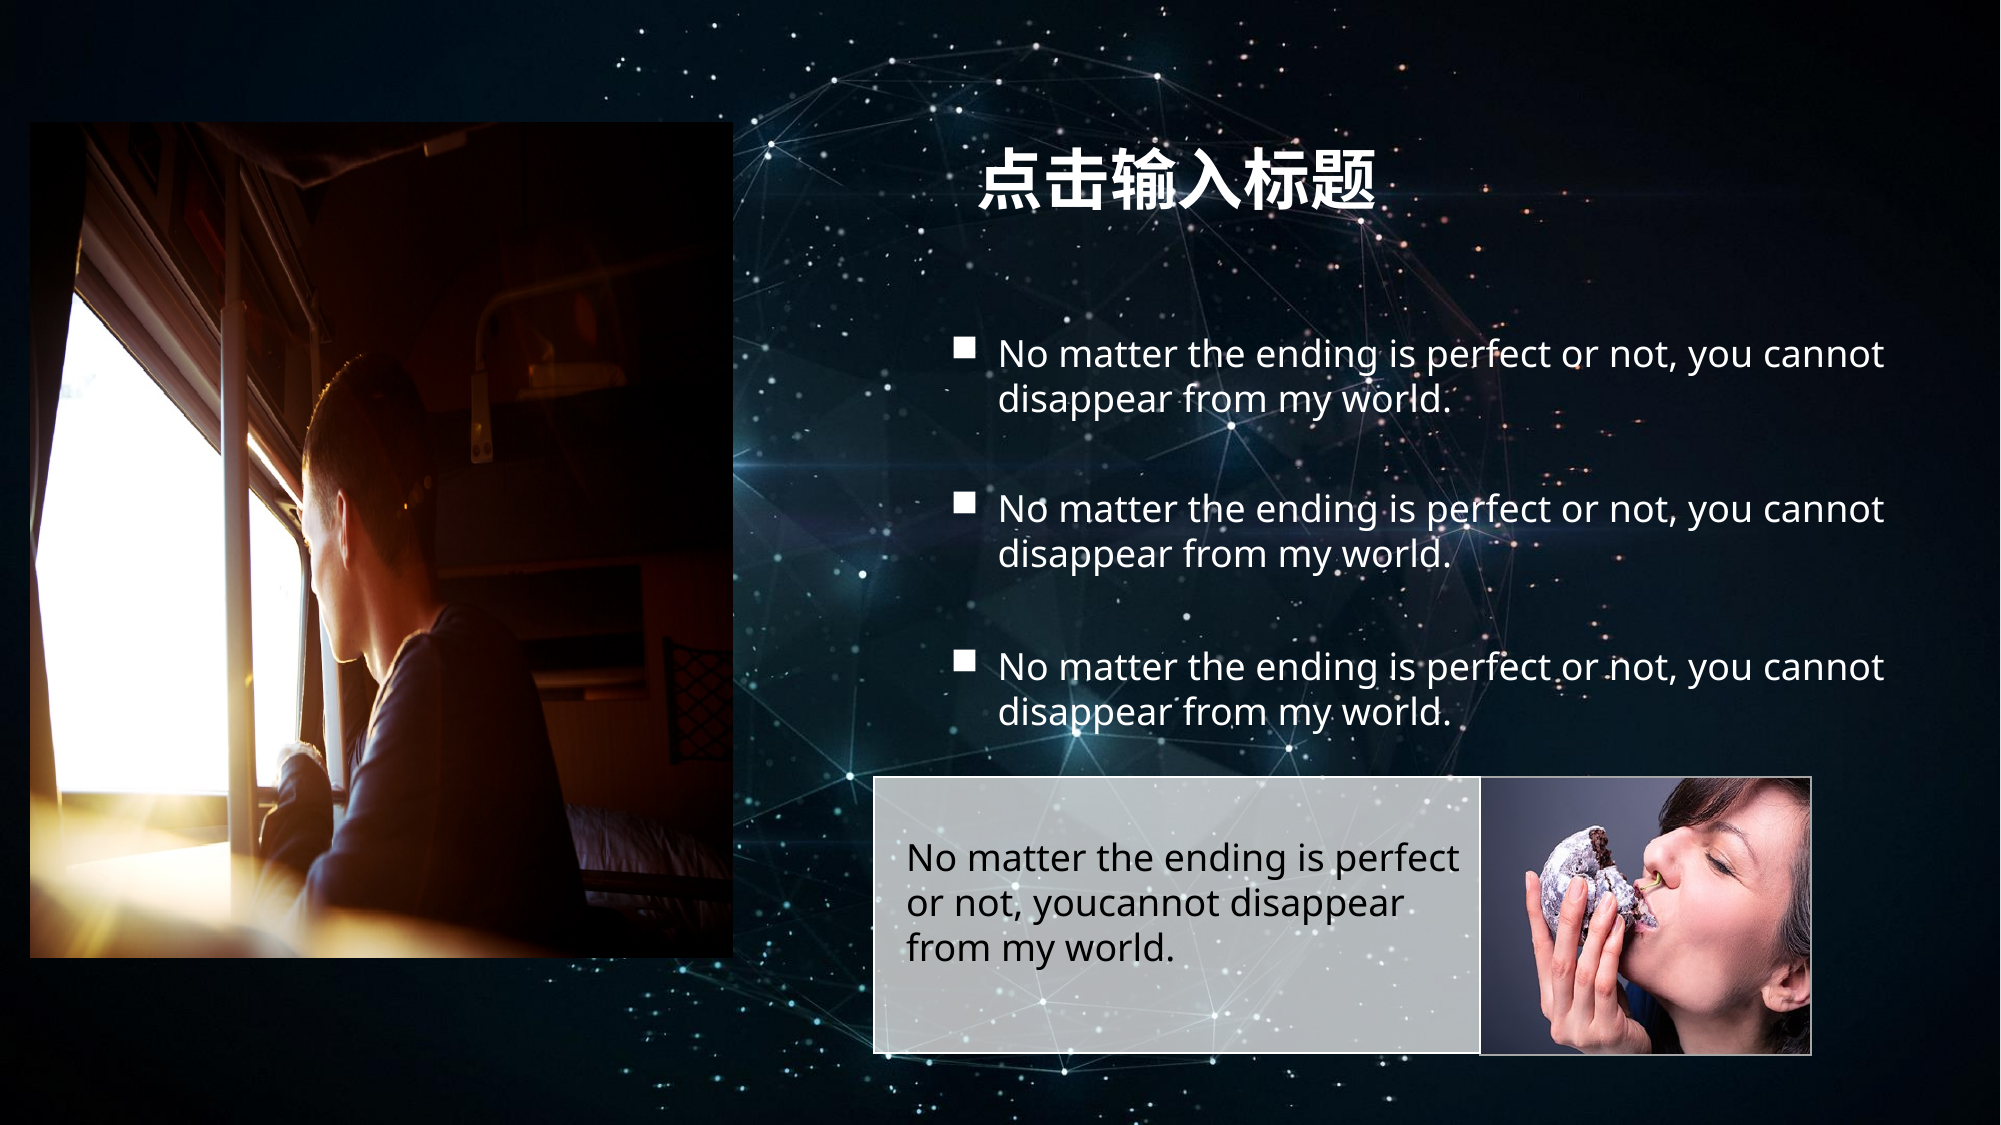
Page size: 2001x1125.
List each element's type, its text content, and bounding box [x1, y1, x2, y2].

picture [0, 0, 2001, 1125]
text_box 点击输入标题 [961, 130, 1393, 226]
text_box [1479, 776, 1812, 1056]
text_box No matter the ending is perfect or not, youcannot disappear from my world. [891, 826, 1515, 977]
text_box [873, 776, 1481, 1054]
text_box No matter the ending is perfect or not, you cannot disappear from my world. [935, 635, 1963, 741]
text_box No matter the ending is perfect or not, you cannot disappear from my world. [935, 322, 1963, 428]
text_box No matter the ending is perfect or not, you cannot disappear from my world. [935, 477, 1963, 583]
